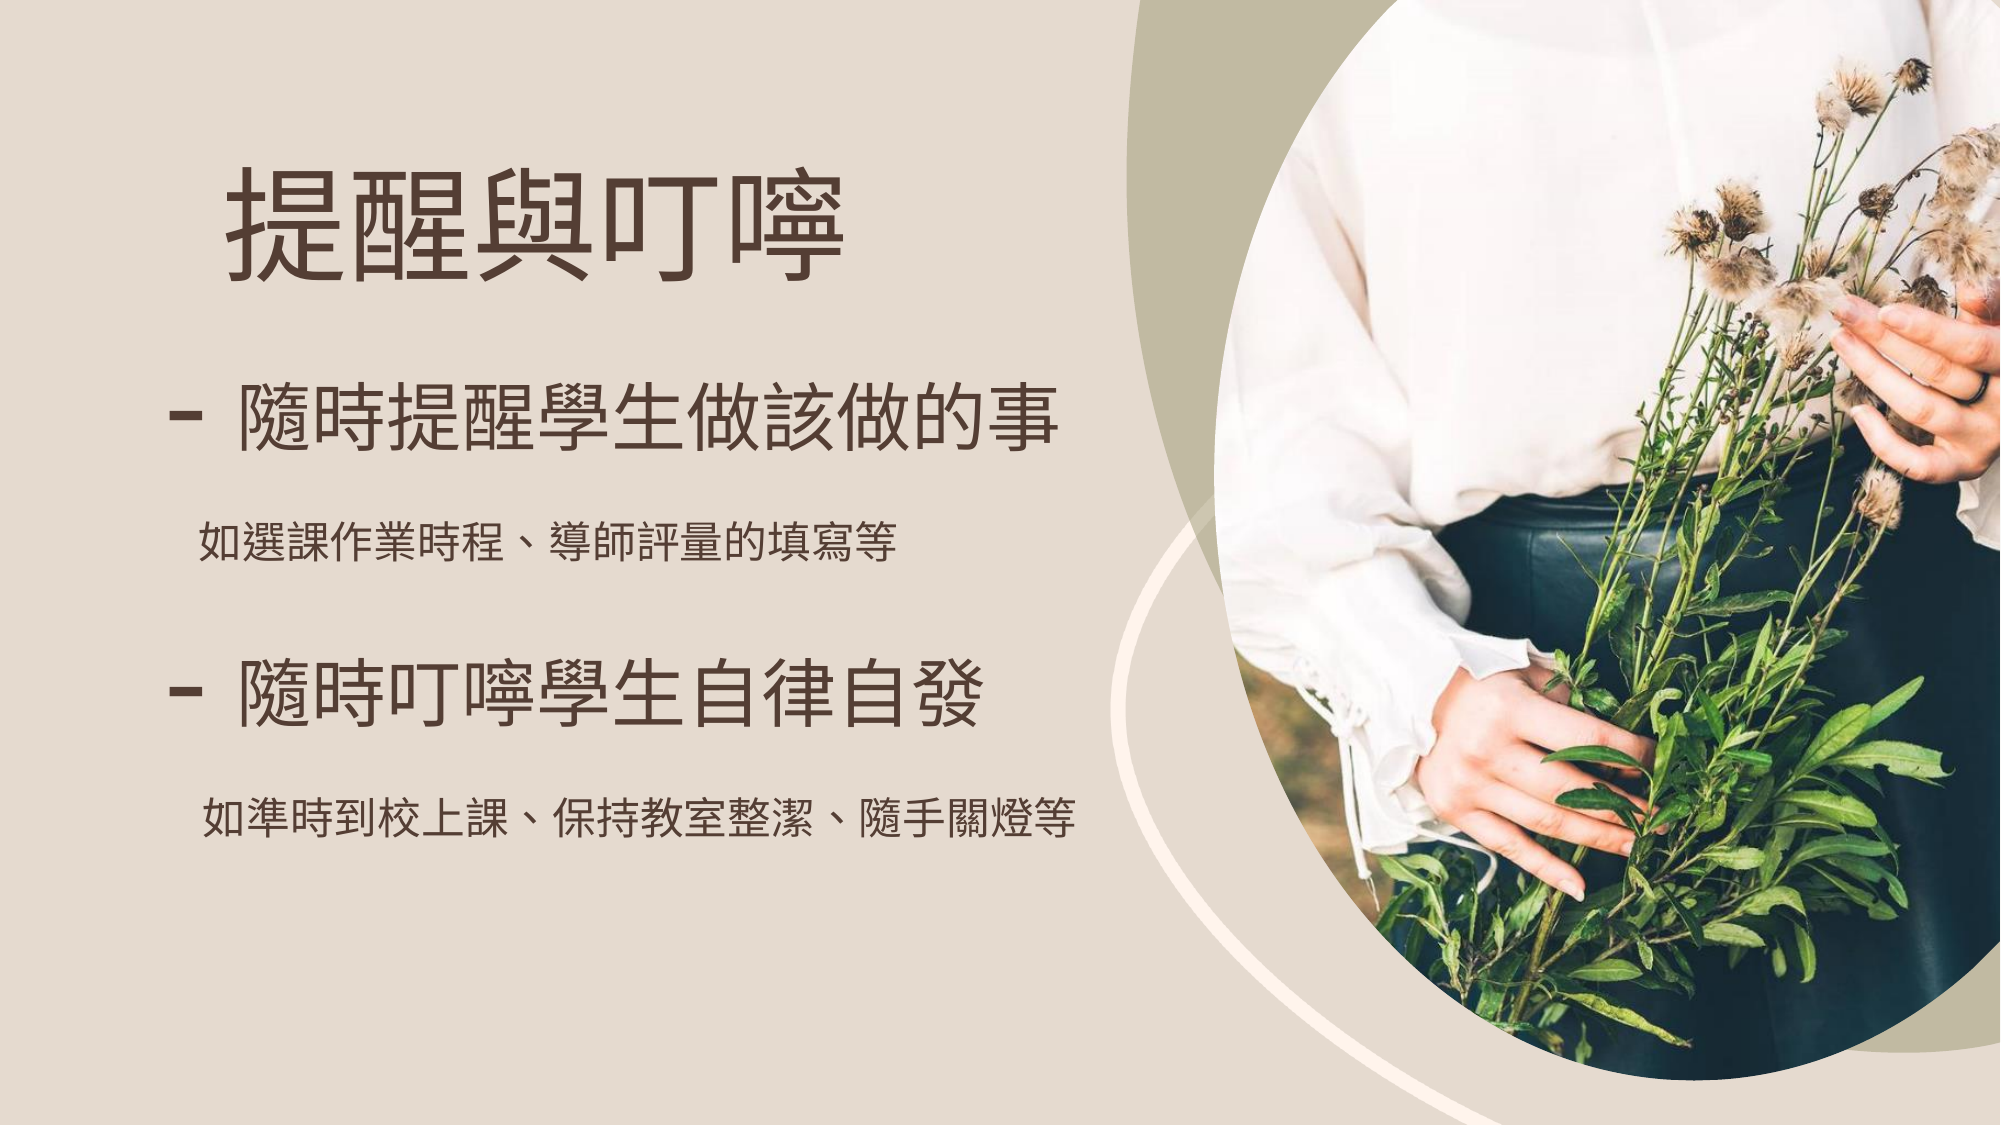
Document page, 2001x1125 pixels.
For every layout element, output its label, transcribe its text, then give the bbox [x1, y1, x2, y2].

picture [1110, 0, 2000, 1125]
title 提醒與叮嚀 -隨時提醒學生做該做的事 如選課作業時程、導師評量的填寫等 -隨時叮嚀學生自律自發 如準時到校上課、保持教室整潔、隨手關燈等 [150, 149, 1147, 975]
